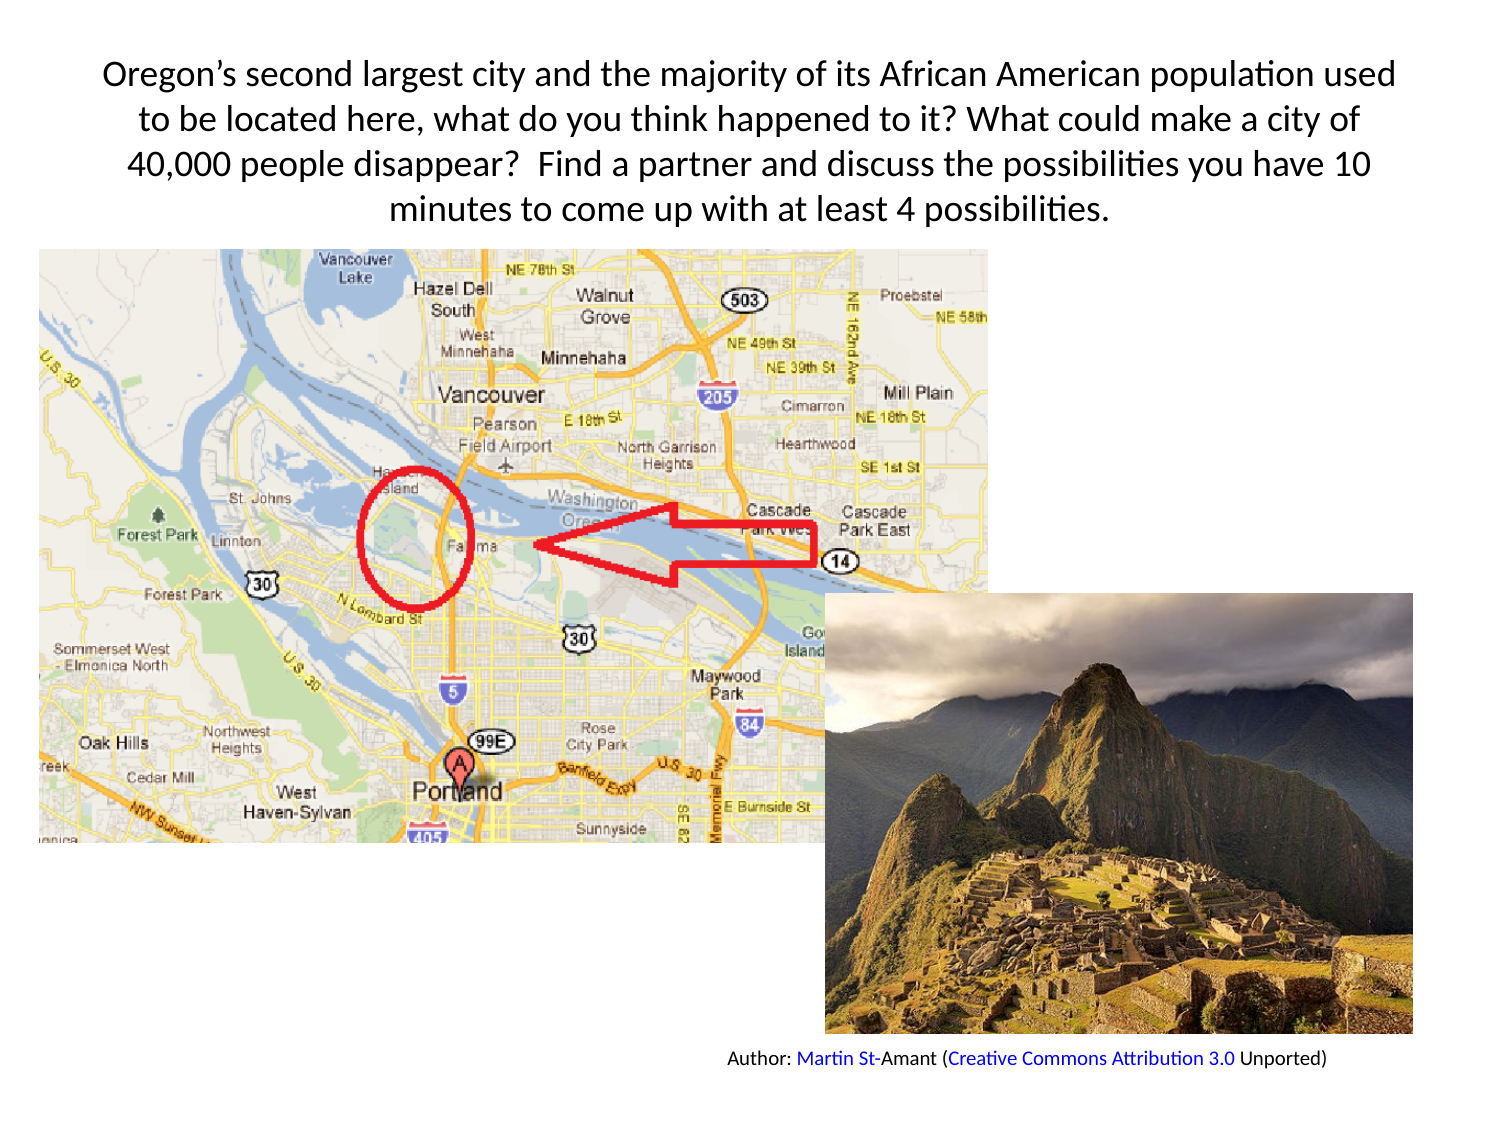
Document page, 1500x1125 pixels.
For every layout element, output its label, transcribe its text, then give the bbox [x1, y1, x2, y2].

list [824, 593, 1413, 1034]
text_box Author: Martin St-Amant (Creative Commons Attribution 3.0 Unported) [712, 1037, 1463, 1078]
title Oregon’s second largest city and the majority of its African American population used to be located here, what do you think happened to it? What could make a city of 40,000 people disappear? Find a partner and discuss the possibilities you have 10 minutes to come up with at least 4 possibilities. [75, 45, 1425, 233]
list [39, 249, 988, 843]
